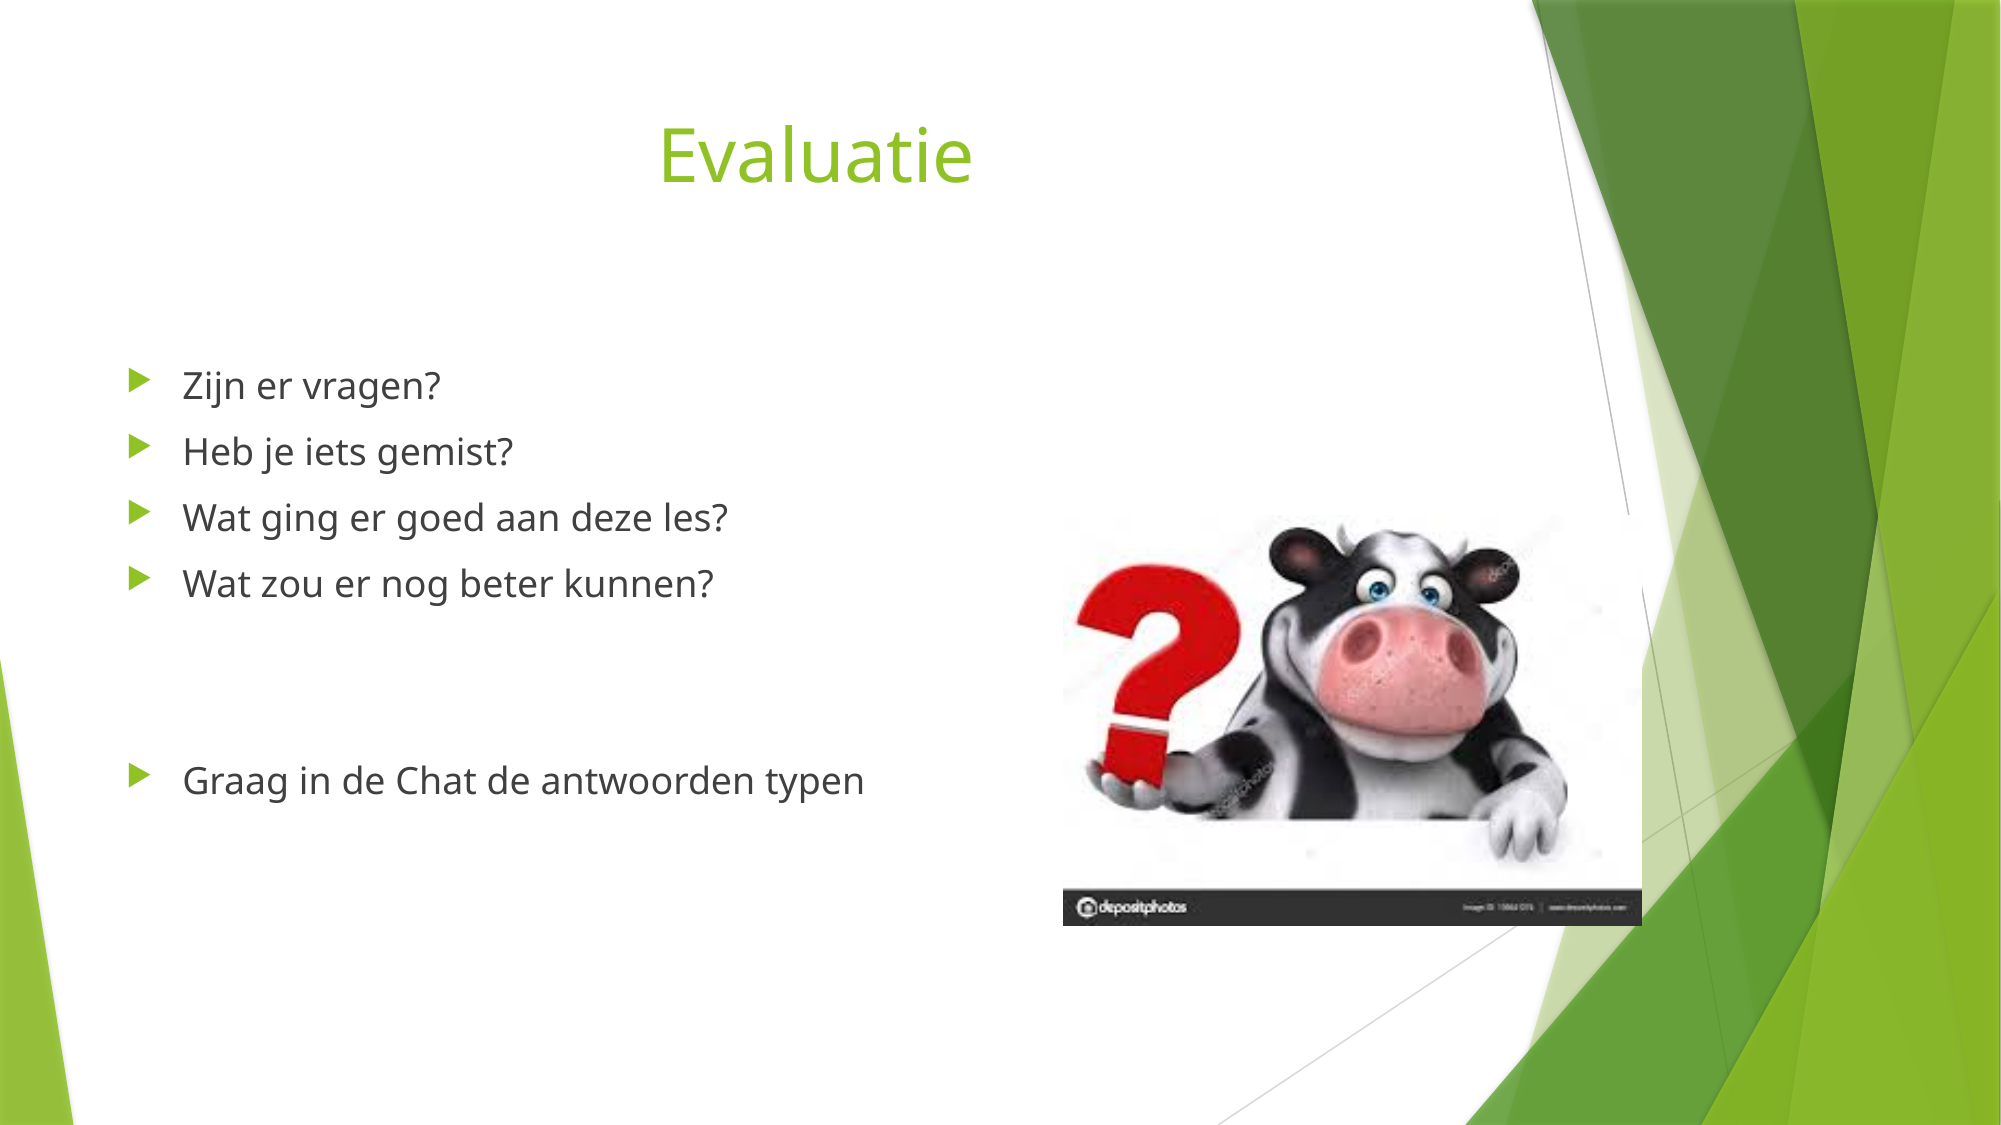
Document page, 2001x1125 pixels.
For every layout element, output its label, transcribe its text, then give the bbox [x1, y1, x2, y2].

title Evaluatie [111, 99, 1522, 317]
picture [1063, 514, 1642, 926]
list Zijn er vragen? Heb je iets gemist? Wat ging er goed aan deze les? Wat zou er nog beter kunnen? Graag in de Chat de antwoorden typen [111, 354, 1522, 992]
